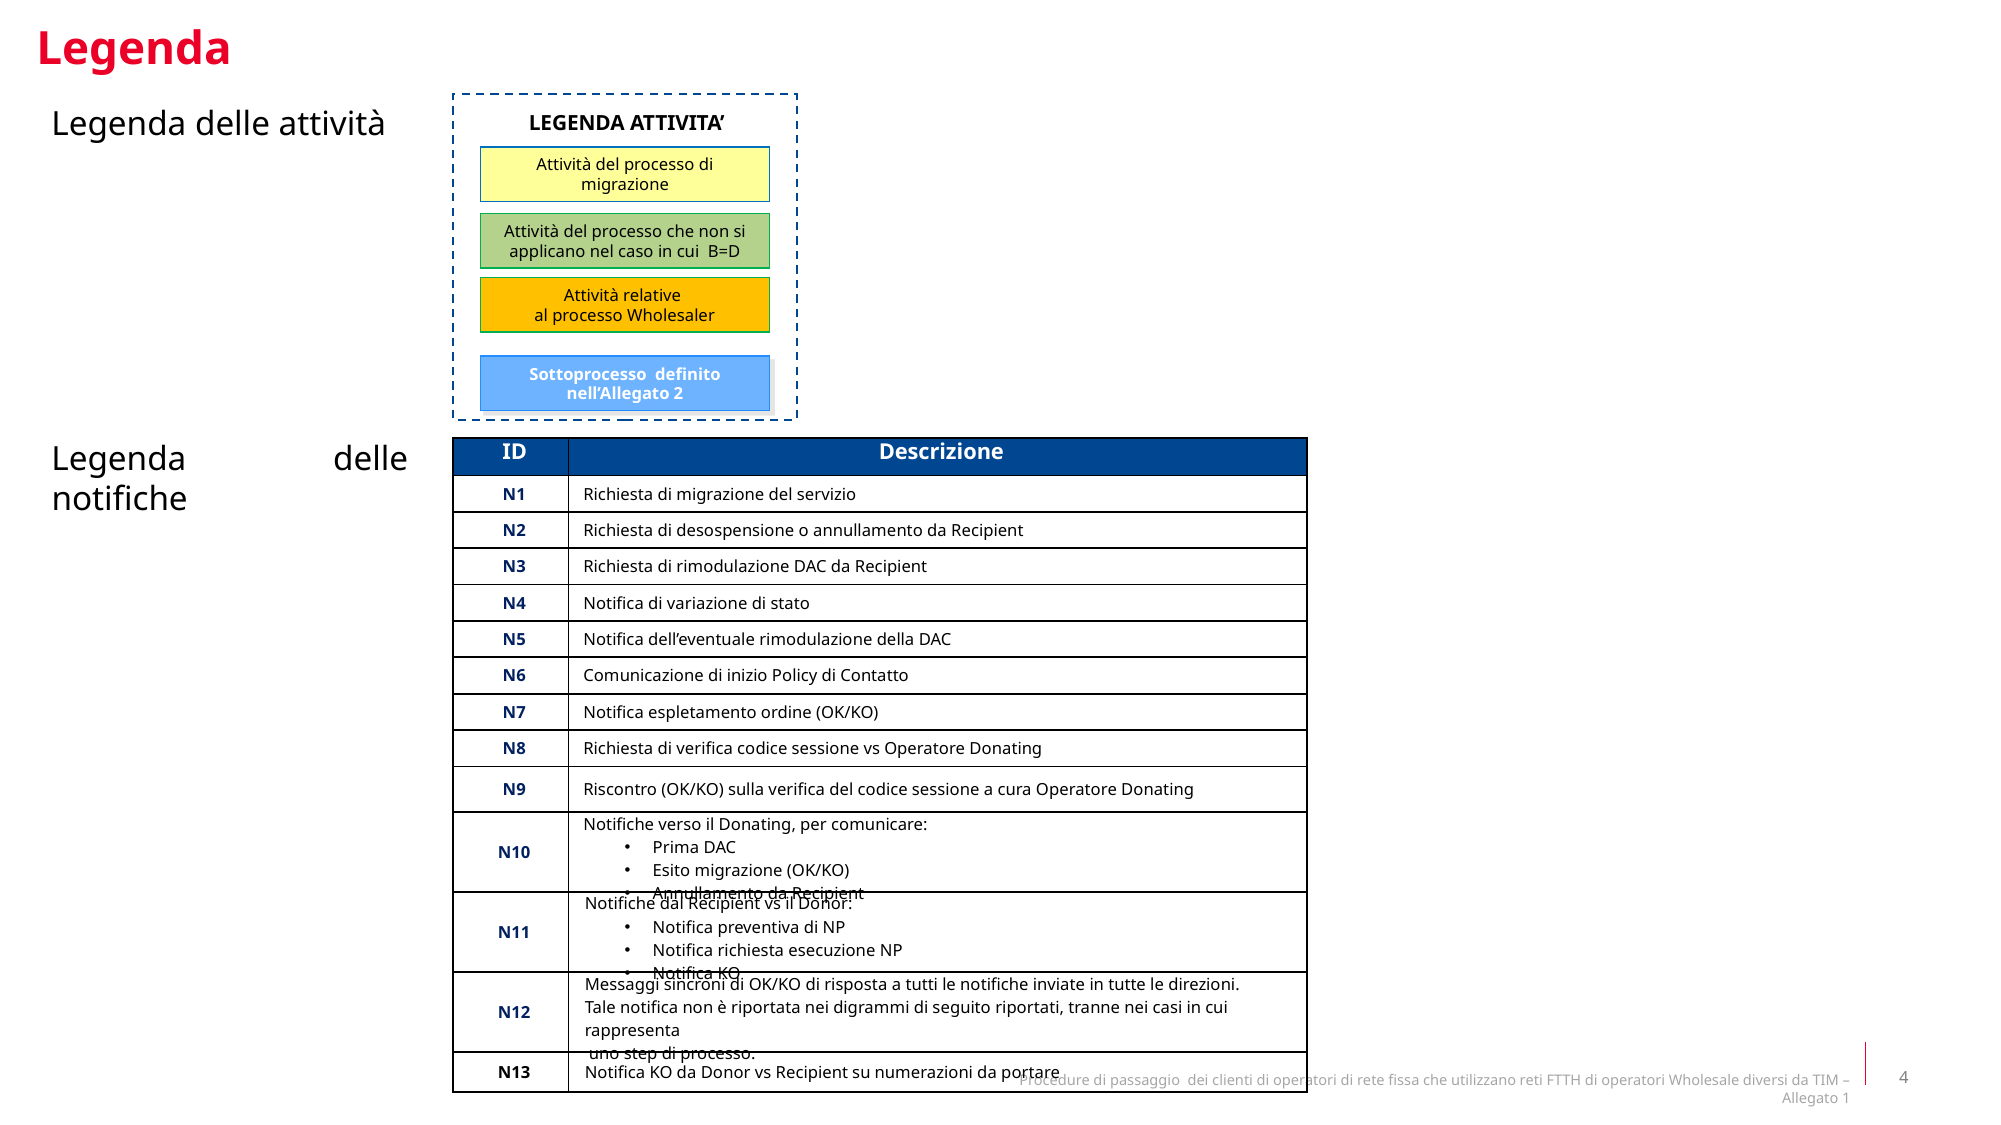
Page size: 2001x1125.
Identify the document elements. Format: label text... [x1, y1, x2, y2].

table_cell Riscontro (OK/KO) sulla verifica del codice sessione a cura Operatore Donating [569, 767, 1306, 811]
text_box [452, 94, 797, 421]
text_box Legenda delle notifiche [36, 429, 424, 508]
table_cell N10 [454, 813, 568, 891]
table_cell Notifica dell’eventuale rimodulazione della DAC [569, 622, 1306, 656]
table_cell N9 [454, 767, 568, 811]
table_cell Richiesta di verifica codice sessione vs Operatore Donating [569, 731, 1306, 766]
table_cell N8 [454, 731, 568, 766]
table_cell Notifiche verso il Donating, per comunicare: Prima DAC Esito migrazione (OK/KO) Annullamento da Recipient [569, 813, 1306, 891]
table_cell N13 [454, 1053, 568, 1091]
table_header ID [454, 439, 568, 475]
table_cell N4 [454, 585, 568, 620]
table_cell Messaggi sincroni di OK/KO di risposta a tutti le notifiche inviate in tutte le direzioni. Tale notifica non è riportata nei digrammi di seguito riportati, tranne nei casi in cui rappresenta uno step di processo. [569, 973, 1306, 1051]
table_cell N11 [454, 893, 568, 971]
table_cell Richiesta di desospensione o annullamento da Recipient [569, 513, 1306, 547]
table_cell Notifica KO da Donor vs Recipient su numerazioni da portare [569, 1053, 1306, 1091]
table_cell N7 [454, 695, 568, 729]
table_cell Notifiche dal Recipient vs il Donor: Notifica preventiva di NP Notifica richiesta esecuzione NP Notifica KO [569, 893, 1306, 971]
table_cell N12 [454, 973, 568, 1051]
table_cell Comunicazione di inizio Policy di Contatto [569, 658, 1306, 693]
table_header Descrizione [569, 439, 1306, 475]
table_cell N5 [454, 622, 568, 656]
table_cell Notifica di variazione di stato [569, 585, 1306, 620]
table_cell Notifica espletamento ordine (OK/KO) [569, 695, 1306, 729]
table_cell Richiesta di rimodulazione DAC da Recipient [569, 549, 1306, 584]
text_box Legenda [36, 25, 1736, 84]
table_cell Richiesta di migrazione del servizio [569, 476, 1306, 511]
table_cell N6 [454, 658, 568, 693]
table_cell N1 [454, 476, 568, 511]
table_cell N3 [454, 549, 568, 584]
text_box Legenda delle attività [36, 94, 410, 158]
table_cell N2 [454, 513, 568, 547]
